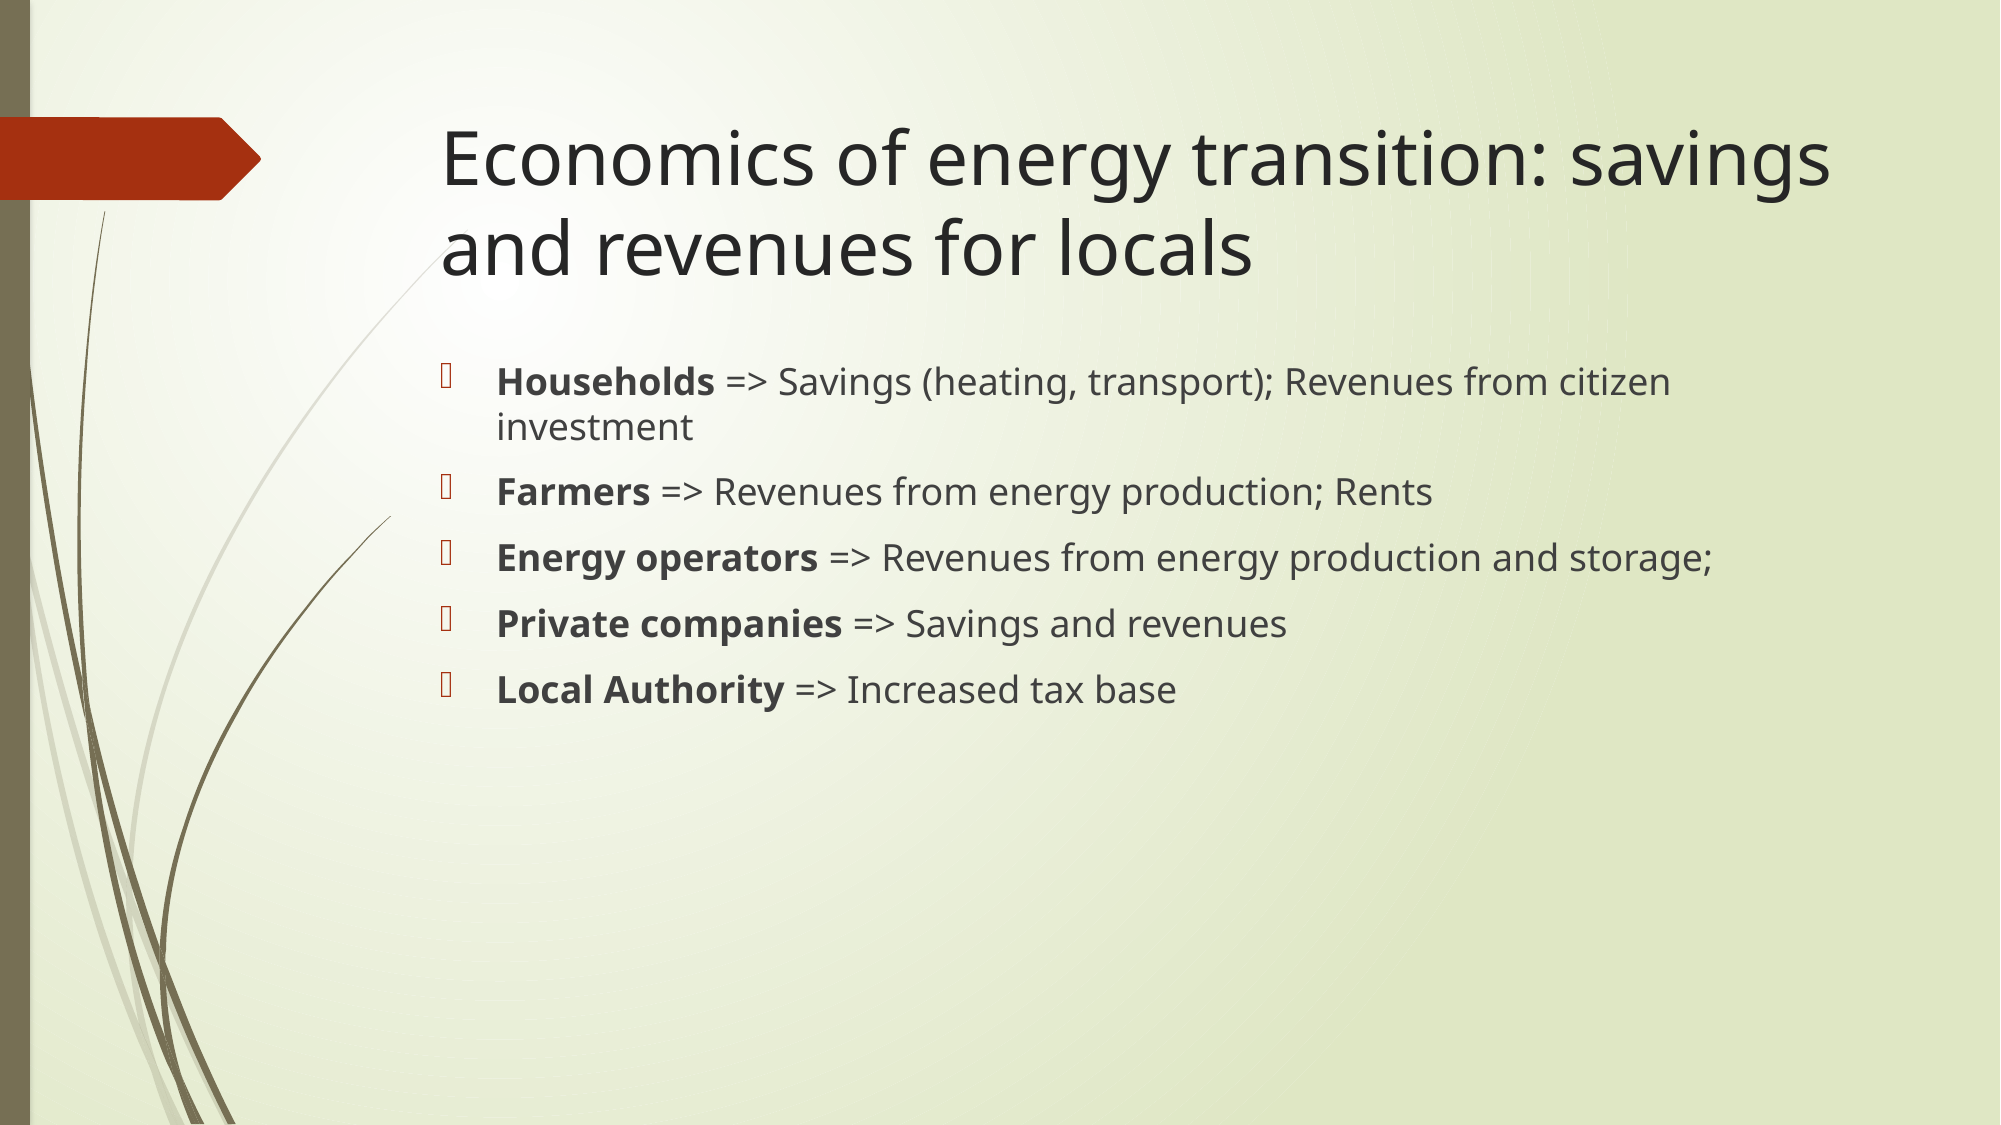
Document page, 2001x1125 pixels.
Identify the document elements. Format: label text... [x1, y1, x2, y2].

title Economics of energy transition: savings and revenues for locals [425, 102, 1888, 313]
list Households => Savings (heating, transport); Revenues from citizen investment Farmers => Revenues from energy production; Rents Energy operators => Revenues from energy production and storage; Private companies => Savings and revenues Local Authority => Increased tax base [424, 350, 1888, 970]
